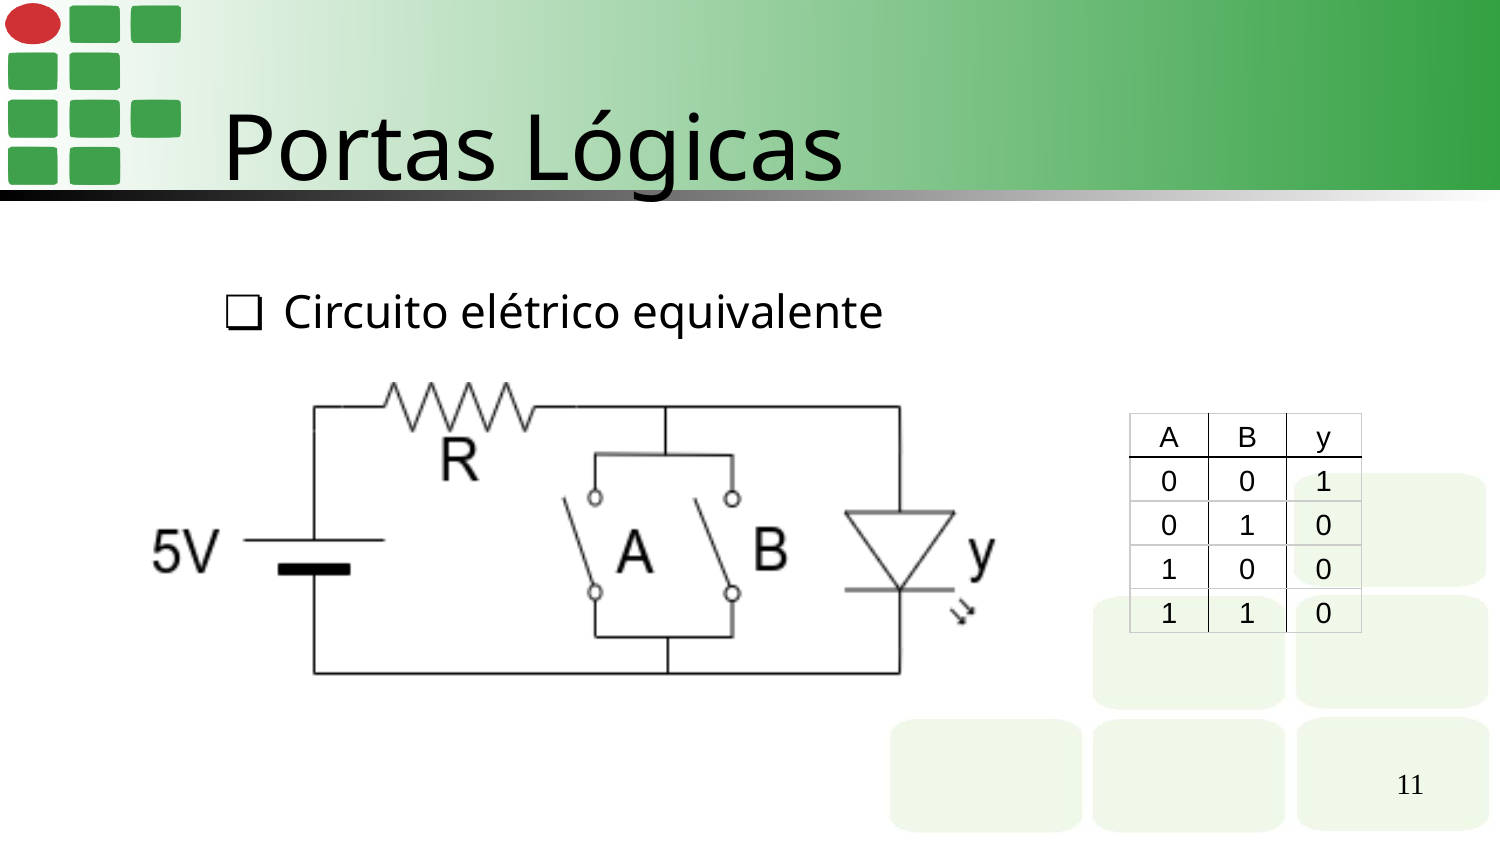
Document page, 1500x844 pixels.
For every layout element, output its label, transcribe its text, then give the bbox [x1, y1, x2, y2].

table_cell 1 [1209, 589, 1286, 632]
table_cell 0 [1131, 458, 1208, 500]
table_header A [1131, 414, 1208, 456]
table_cell 1 [1131, 589, 1208, 632]
picture [5, 3, 181, 185]
table_cell 0 [1209, 458, 1286, 500]
table_cell 0 [1131, 502, 1208, 544]
table_header y [1287, 414, 1361, 456]
table_cell 1 [1287, 458, 1361, 500]
table_cell 0 [1287, 502, 1361, 544]
table_cell 0 [1287, 589, 1361, 632]
picture [138, 382, 1495, 835]
table_cell 1 [1131, 546, 1208, 588]
table_cell 1 [1209, 502, 1286, 544]
table_cell 0 [1287, 546, 1361, 588]
table_cell 0 [1209, 546, 1286, 588]
text_box Circuito elétrico equivalente [193, 248, 1469, 333]
text_box Portas Lógicas [206, 26, 1468, 207]
table_header B [1209, 414, 1286, 456]
slide_number ‹#› [1075, 768, 1425, 827]
